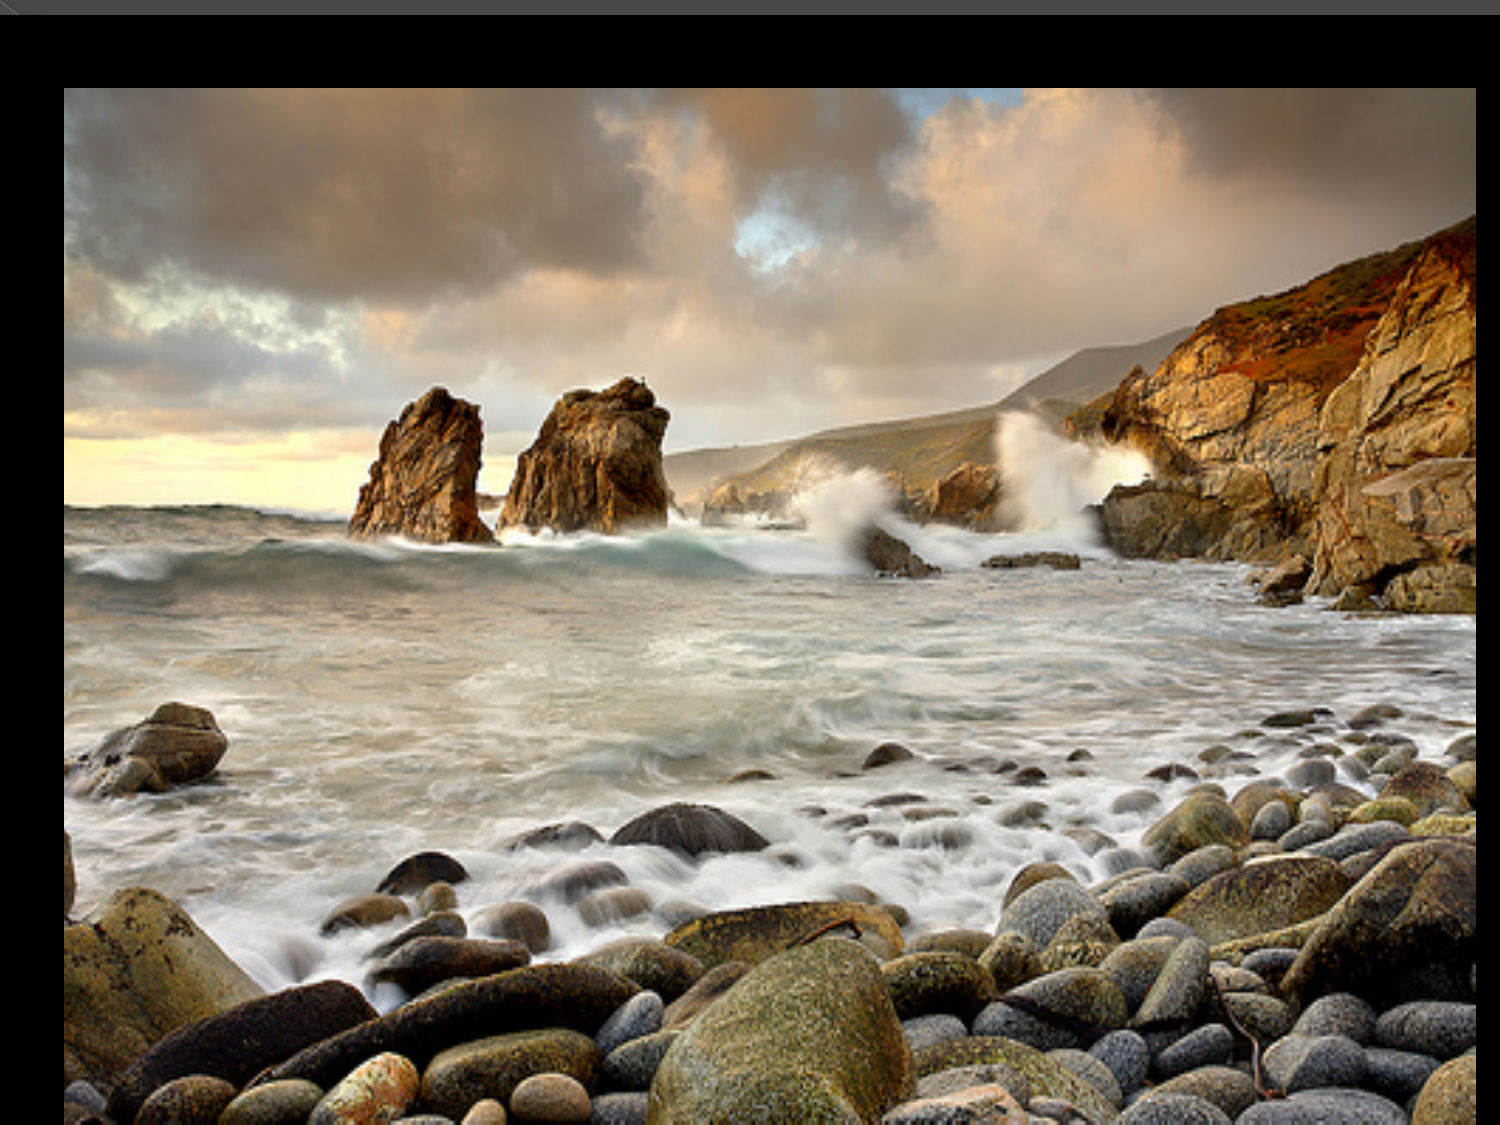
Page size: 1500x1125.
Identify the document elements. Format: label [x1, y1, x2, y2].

list [63, 87, 1477, 1125]
